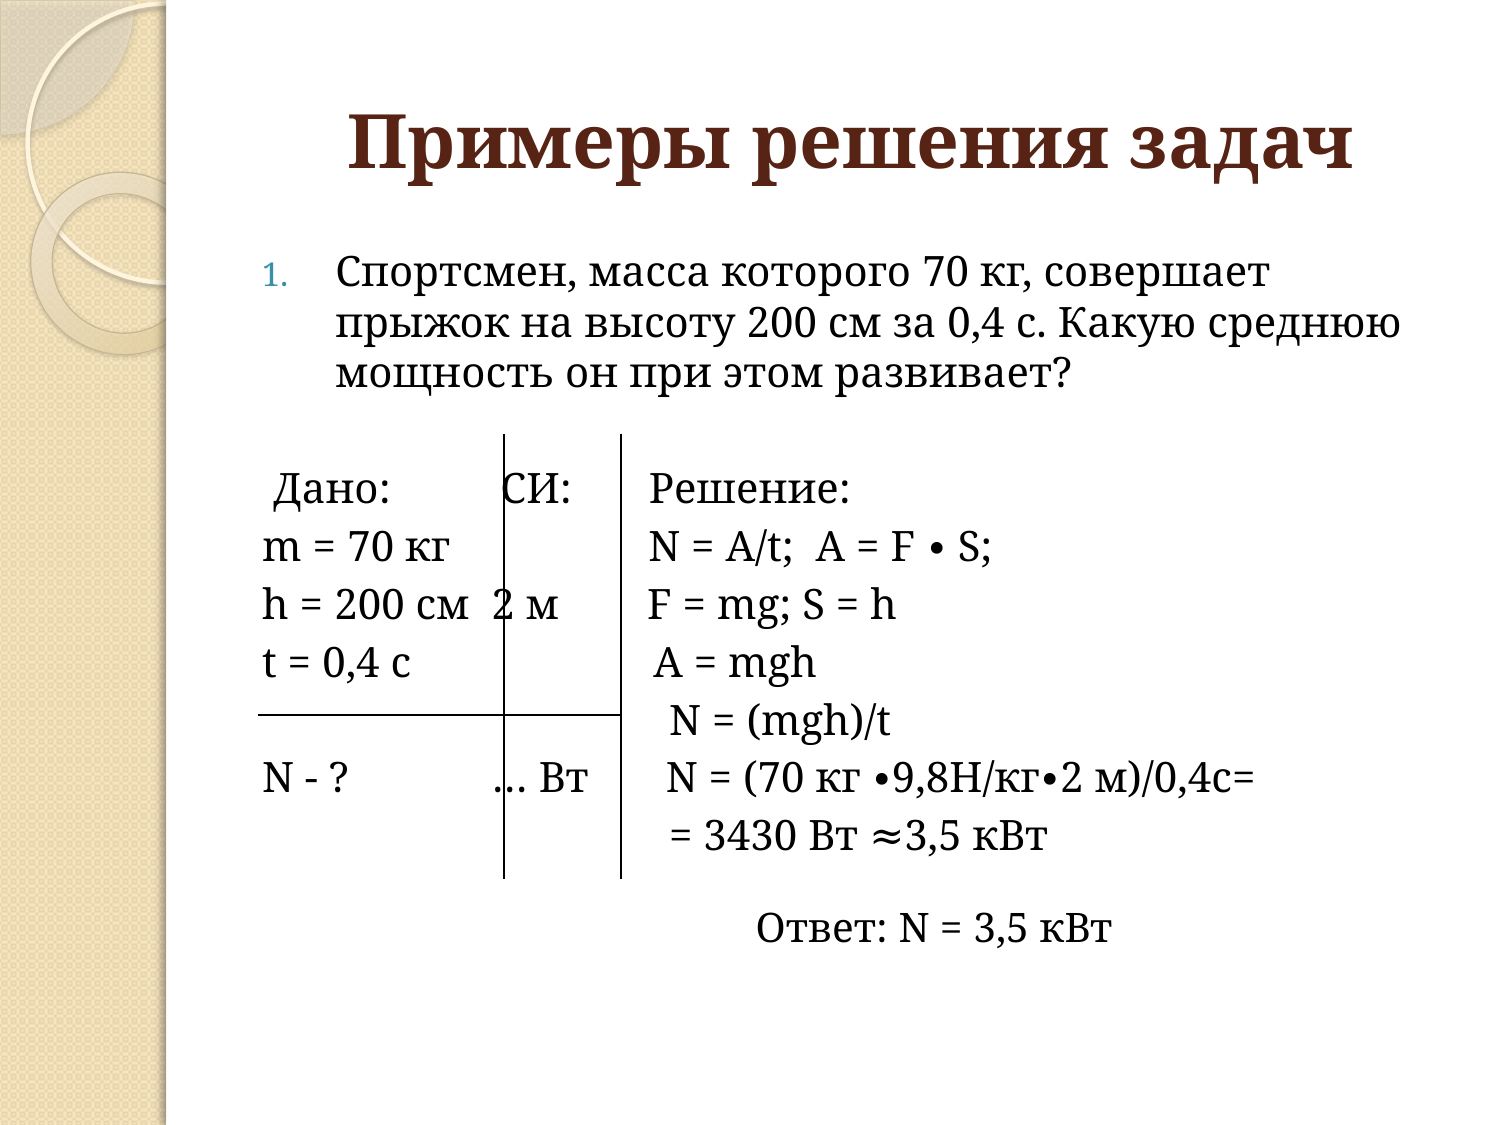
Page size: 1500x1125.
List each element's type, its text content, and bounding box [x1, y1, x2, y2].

title Примеры решения задач [235, 45, 1466, 233]
list Спортсмен, масса которого 70 кг, совершает прыжок на высоту 200 см за 0,4 с. Какую среднюю мощность он при этом развивает? Дано: СИ: Решение: m = 70 кг N = A/t; A = F ∙ S; h = 200 см 2 м F = mg; S = h t = 0,4 с A = mgh N = (mgh)/t N - ? … Вт N = (70 кг ∙9,8Н/кг∙2 м)/0,4с= = 3430 Вт ≈3,5 кВт Ответ: N = 3,5 кВт [235, 237, 1466, 1025]
